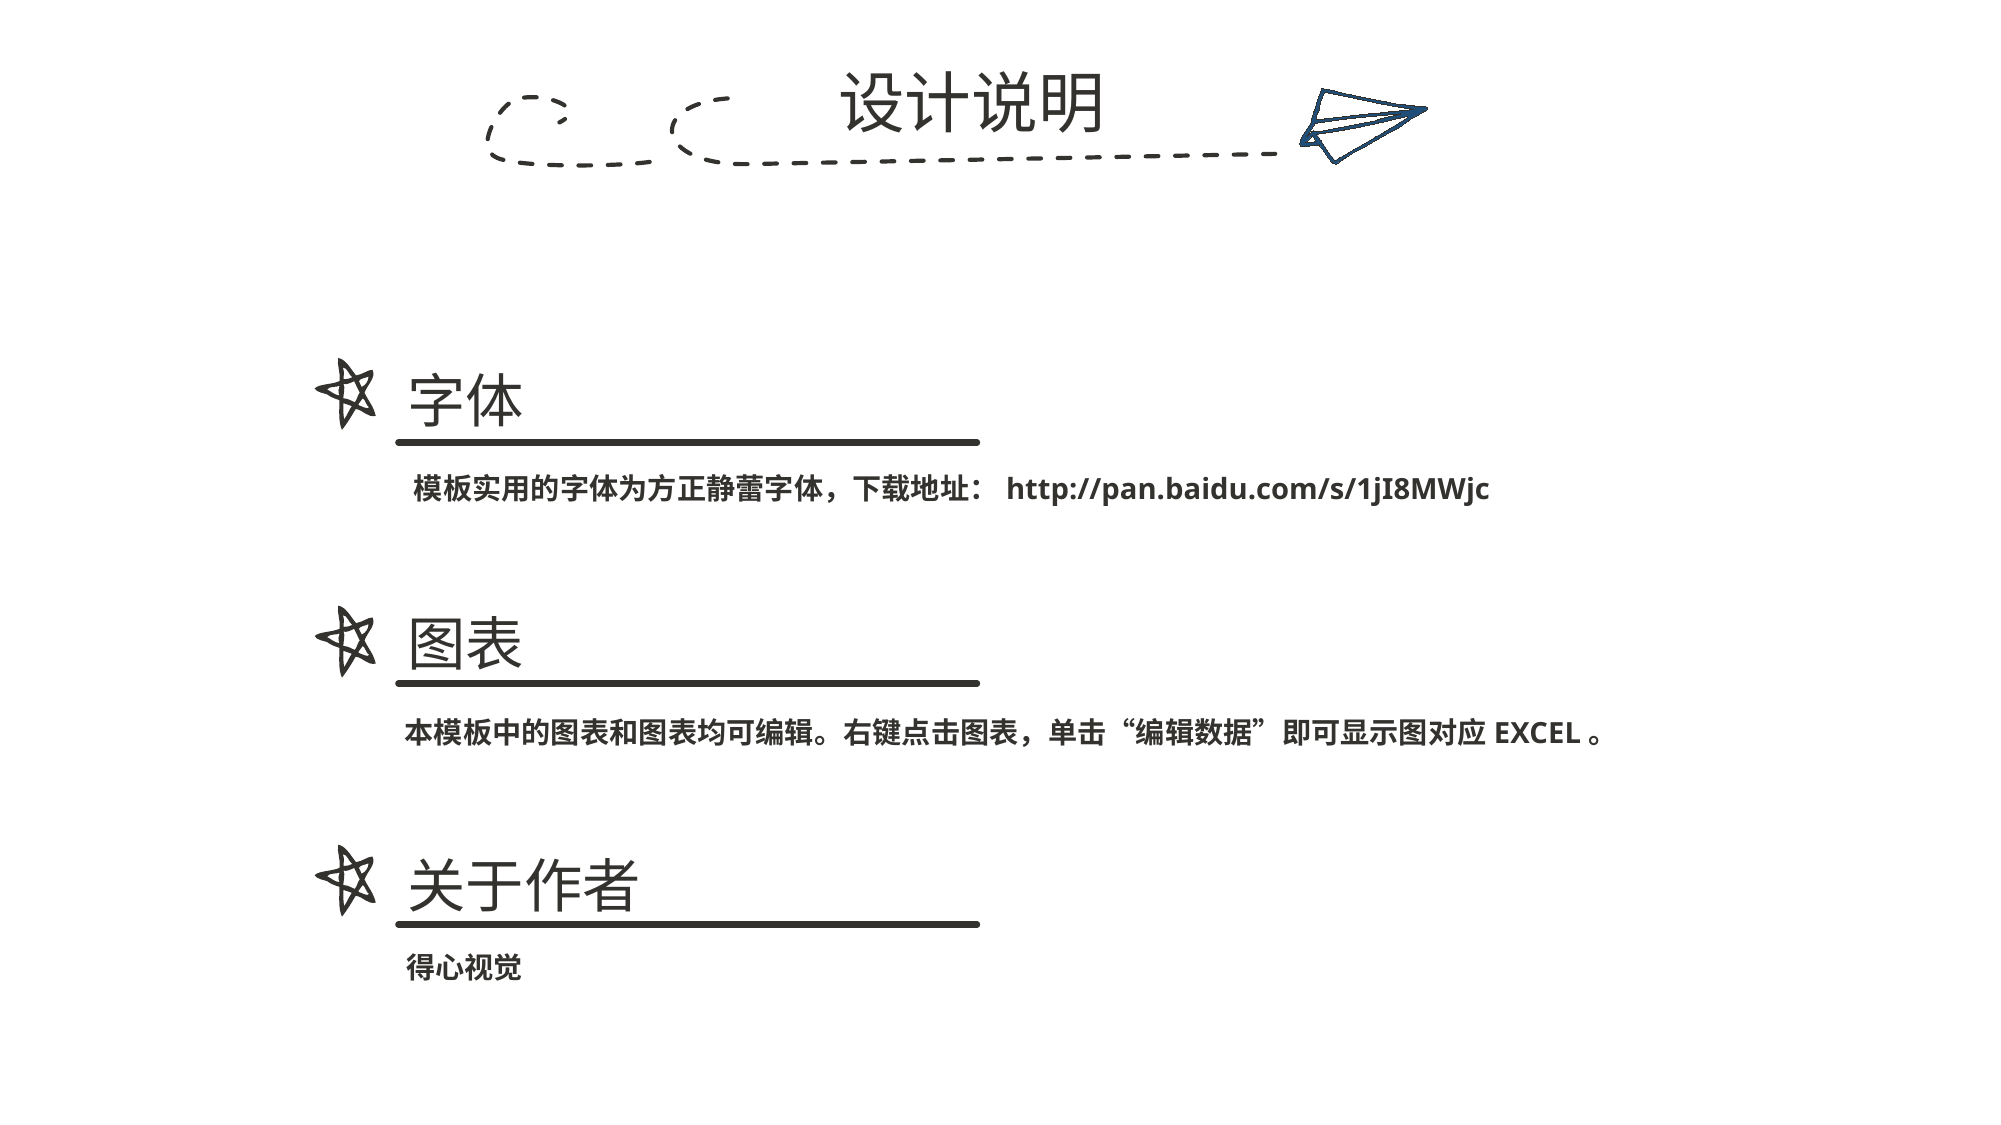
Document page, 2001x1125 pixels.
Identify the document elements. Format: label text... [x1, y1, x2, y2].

text_box [1299, 88, 1428, 165]
text_box [671, 97, 1276, 166]
text_box [314, 844, 376, 917]
text_box 得心视觉 [391, 941, 538, 992]
text_box [486, 96, 651, 167]
text_box 图表 [392, 599, 539, 685]
text_box 设计说明 [735, 53, 1208, 146]
text_box 本模板中的图表和图表均可编辑。右键点击图表，单击“编辑数据”即可显示图对应EXCEL。 [389, 707, 1633, 757]
text_box [314, 605, 376, 678]
text_box [314, 357, 376, 430]
text_box 模板实用的字体为方正静蕾字体，下载地址：http://pan.baidu.com/s/1jI8MWjc [399, 462, 696, 513]
text_box 关于作者 [392, 842, 656, 927]
text_box [696, 462, 727, 514]
text_box 模板实用的字体为方正静蕾字体，下载地址：http://pan.baidu.com/s/1jI8MWjc [727, 462, 1506, 513]
text_box 字体 [392, 356, 539, 441]
